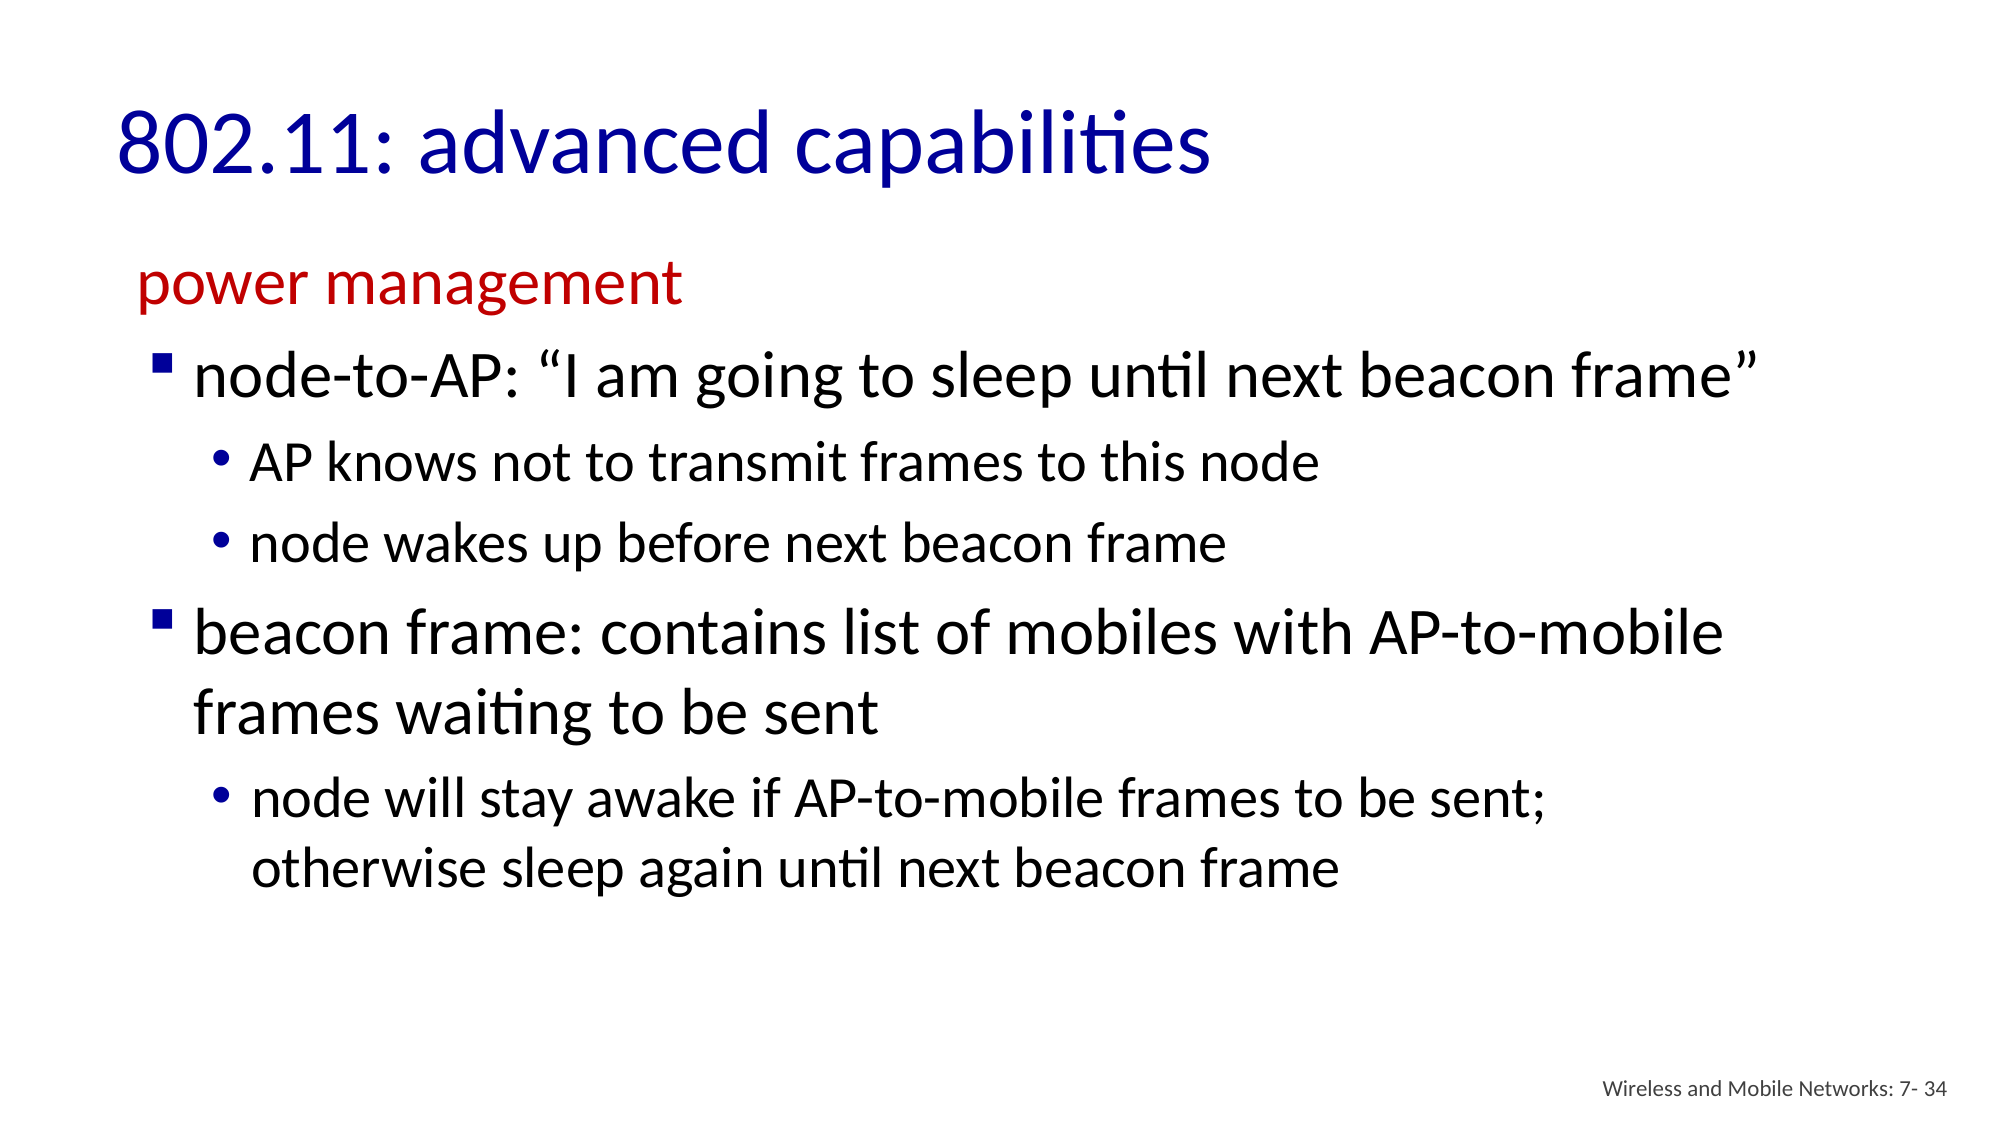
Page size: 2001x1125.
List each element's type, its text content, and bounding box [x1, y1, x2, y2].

slide_number Wireless and Mobile Networks: 7- 34 [1512, 1056, 1963, 1117]
title 802.11: advanced capabilities [101, 70, 1827, 218]
text_box power management node-to-AP: “I am going to sleep until next beacon frame” AP knows not to transmit frames to this node node wakes up before next beacon frame beacon frame: contains list of mobiles with AP-to-mobile frames waiting to be sent node will stay awake if AP-to-mobile frames to be sent; otherwise sleep again until next beacon frame [121, 230, 1807, 993]
